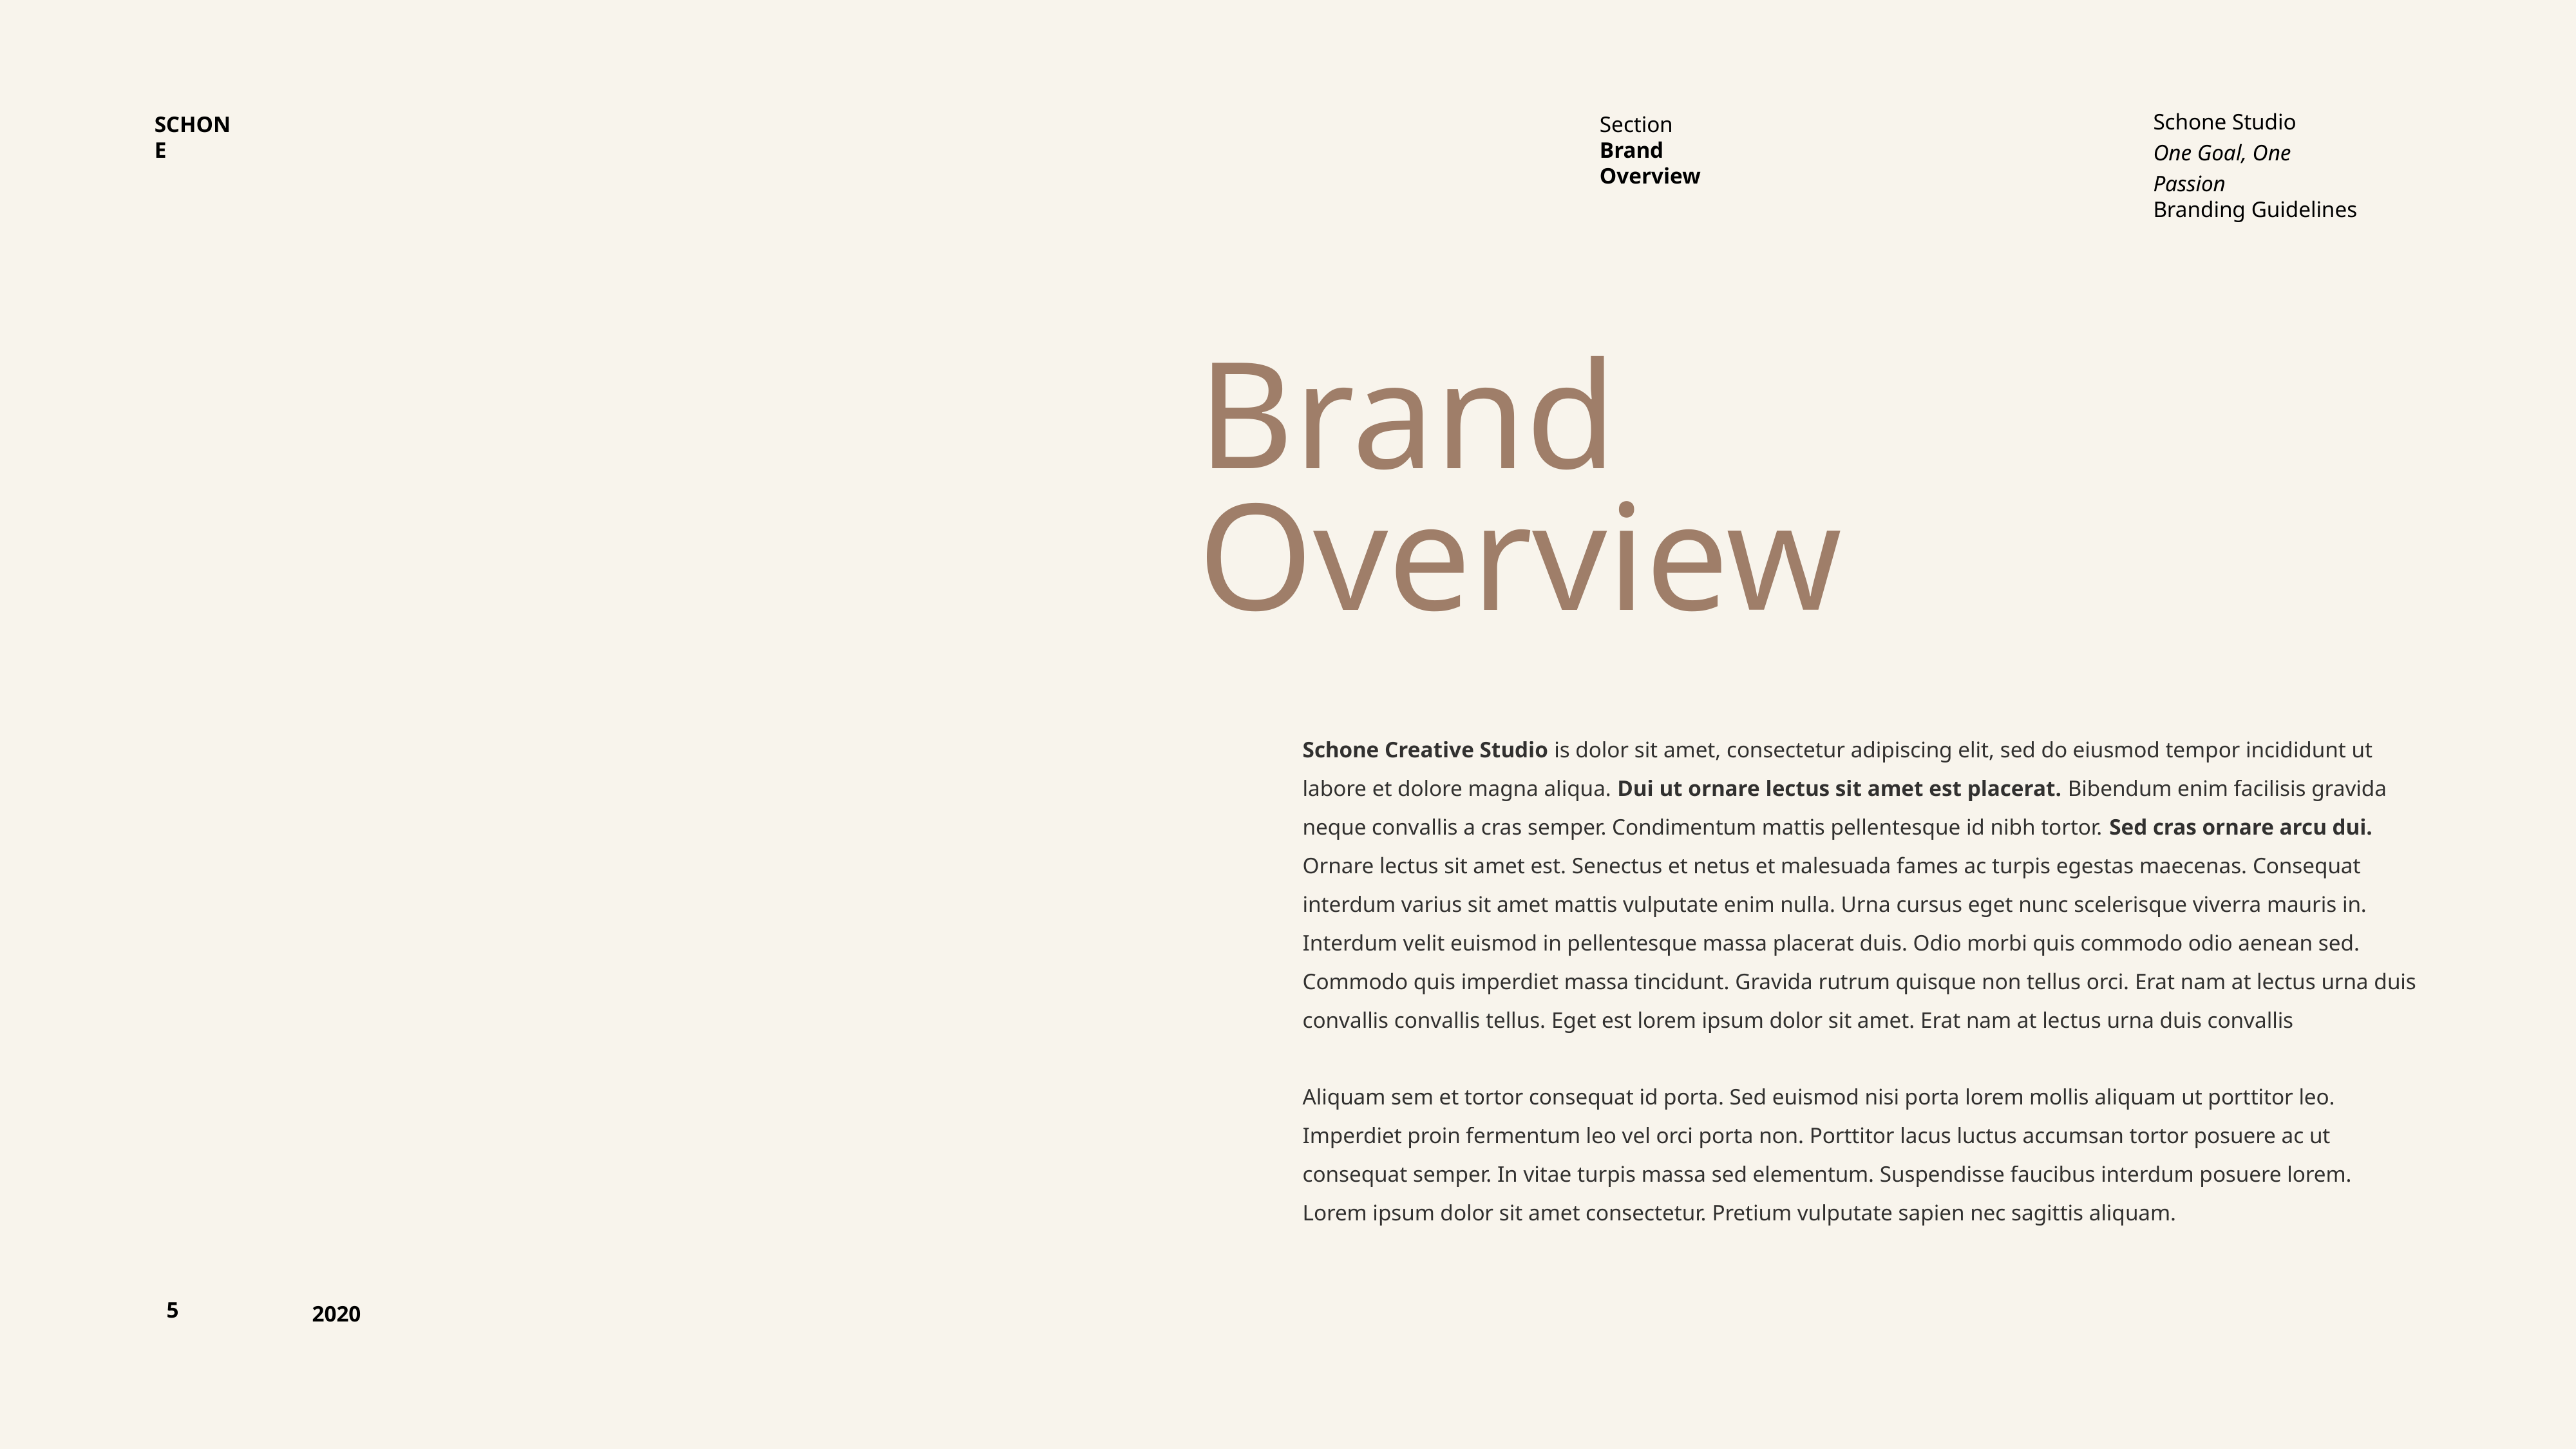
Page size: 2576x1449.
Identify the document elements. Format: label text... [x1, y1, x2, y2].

text_box Schone Creative Studio is dolor sit amet, consectetur adipiscing elit, sed do eiusmod tempor incididunt ut labore et dolore magna aliqua. Dui ut ornare lectus sit amet est placerat. Bibendum enim facilisis gravida neque convallis a cras semper. Condimentum mattis pellentesque id nibh tortor. Sed cras ornare arcu dui. Ornare lectus sit amet est. Senectus et netus et malesuada fames ac turpis egestas maecenas. Consequat interdum varius sit amet mattis vulputate enim nulla. Urna cursus eget nunc scelerisque viverra mauris in. Interdum velit euismod in pellentesque massa placerat duis. Odio morbi quis commodo odio aenean sed. Commodo quis imperdiet massa tincidunt. Gravida rutrum quisque non tellus orci. Erat nam at lectus urna duis convallis convallis tellus. Eget est lorem ipsum dolor sit amet. Erat nam at lectus urna duis convallis Aliquam sem et tortor consequat id porta. Sed euismod nisi porta lorem mollis aliquam ut porttitor leo. Imperdiet proin fermentum leo vel orci porta non. Porttitor lacus luctus accumsan tortor posuere ac ut consequat semper. In vitae turpis massa sed elementum. Suspendisse faucibus interdum posuere lorem. Lorem ipsum dolor sit amet consectetur. Pretium vulputate sapien nec sagittis aliquam. [1295, 715, 2429, 1233]
picture [146, 329, 1140, 1333]
list SCHONE [146, 116, 249, 158]
list Schone Studio One Goal, One Passion Branding Guidelines [2145, 116, 2371, 214]
text_box Brand Overview [1190, 347, 1850, 646]
list Section Brand Overview [1591, 116, 1760, 184]
